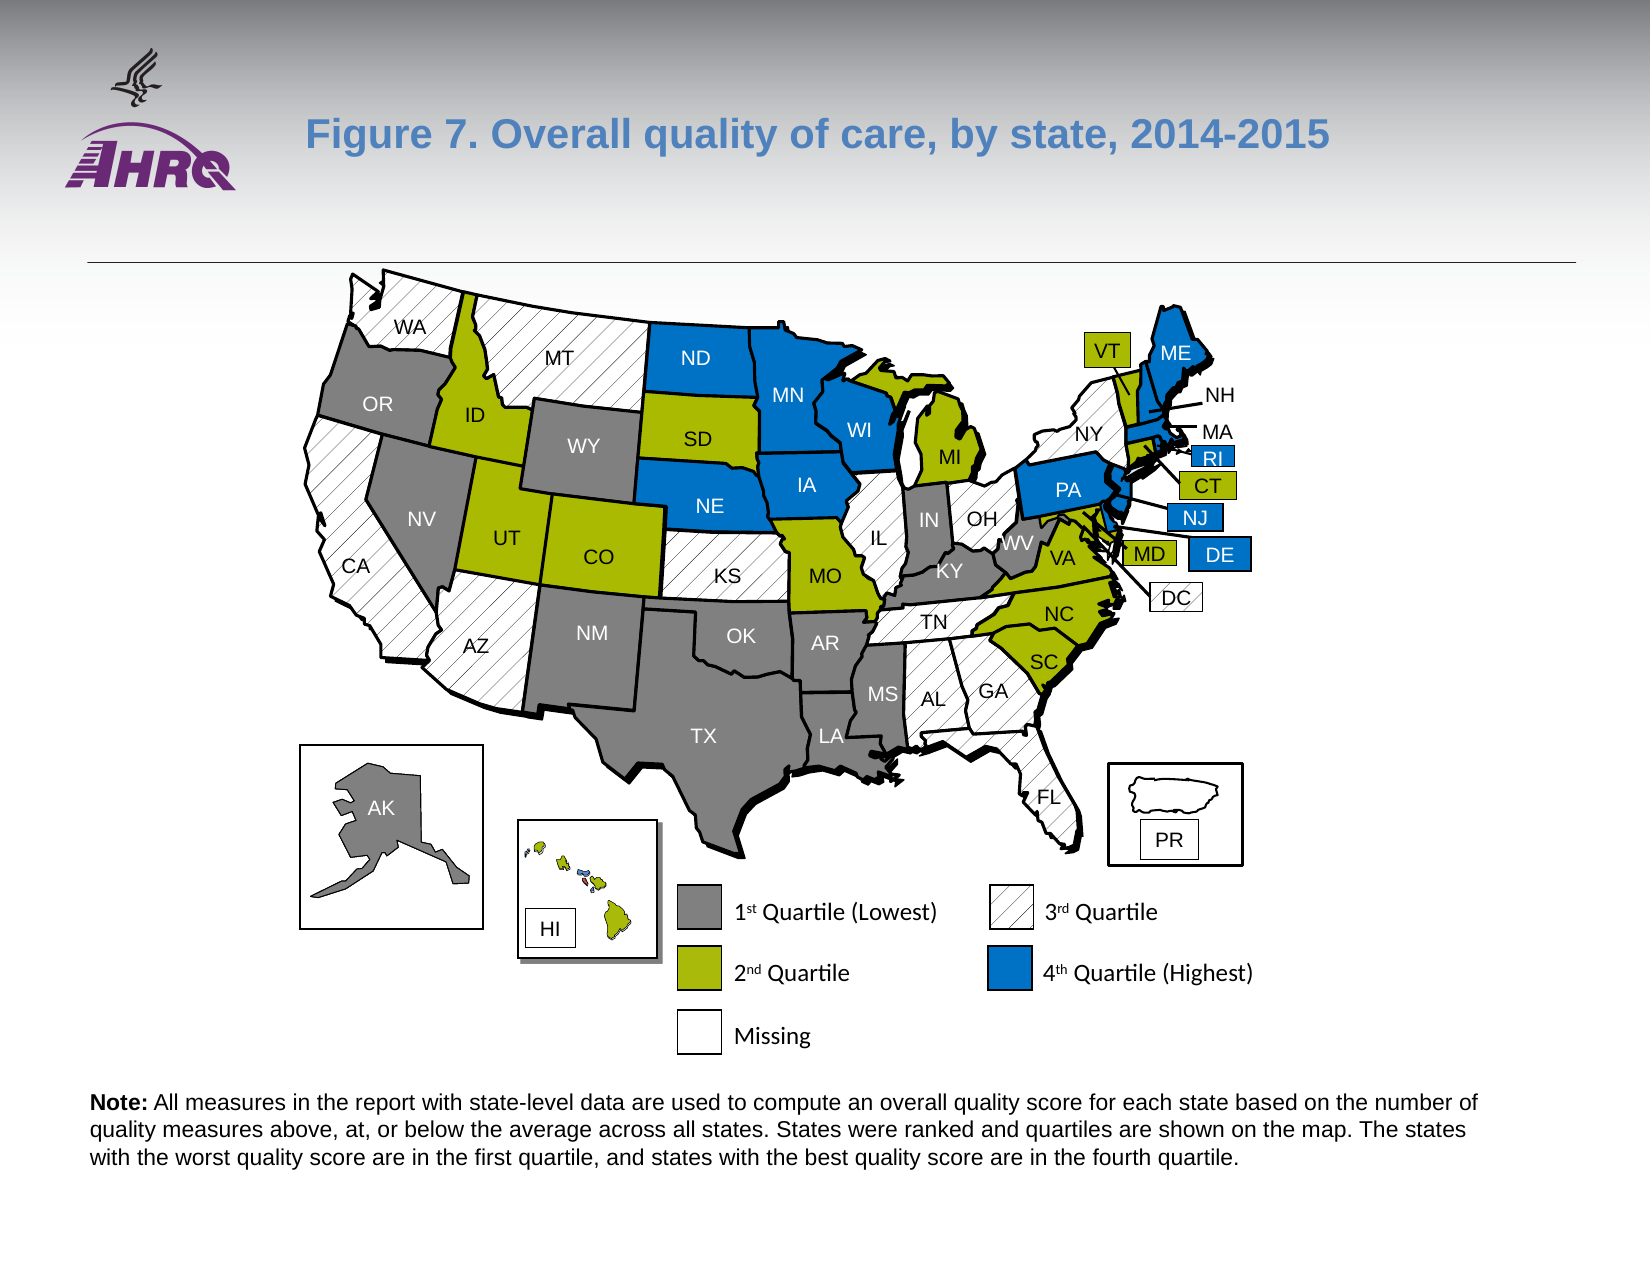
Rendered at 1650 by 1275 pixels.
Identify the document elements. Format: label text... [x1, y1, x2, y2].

text_box Note: All measures in the report with state-level data are used to compute an overall quality score for each state based on the number of quality measures above, at, or below the average across all states. States were ranked and quartiles are shown on the map. The states with the worst quality score are in the first quartile, and states with the best quality score are in the fourth quartile. [74, 1080, 1500, 1178]
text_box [299, 269, 1351, 1055]
title Figure 7. Overall quality of care, by state, 2014-2015 [288, 51, 1568, 213]
picture [0, 0, 1650, 1275]
